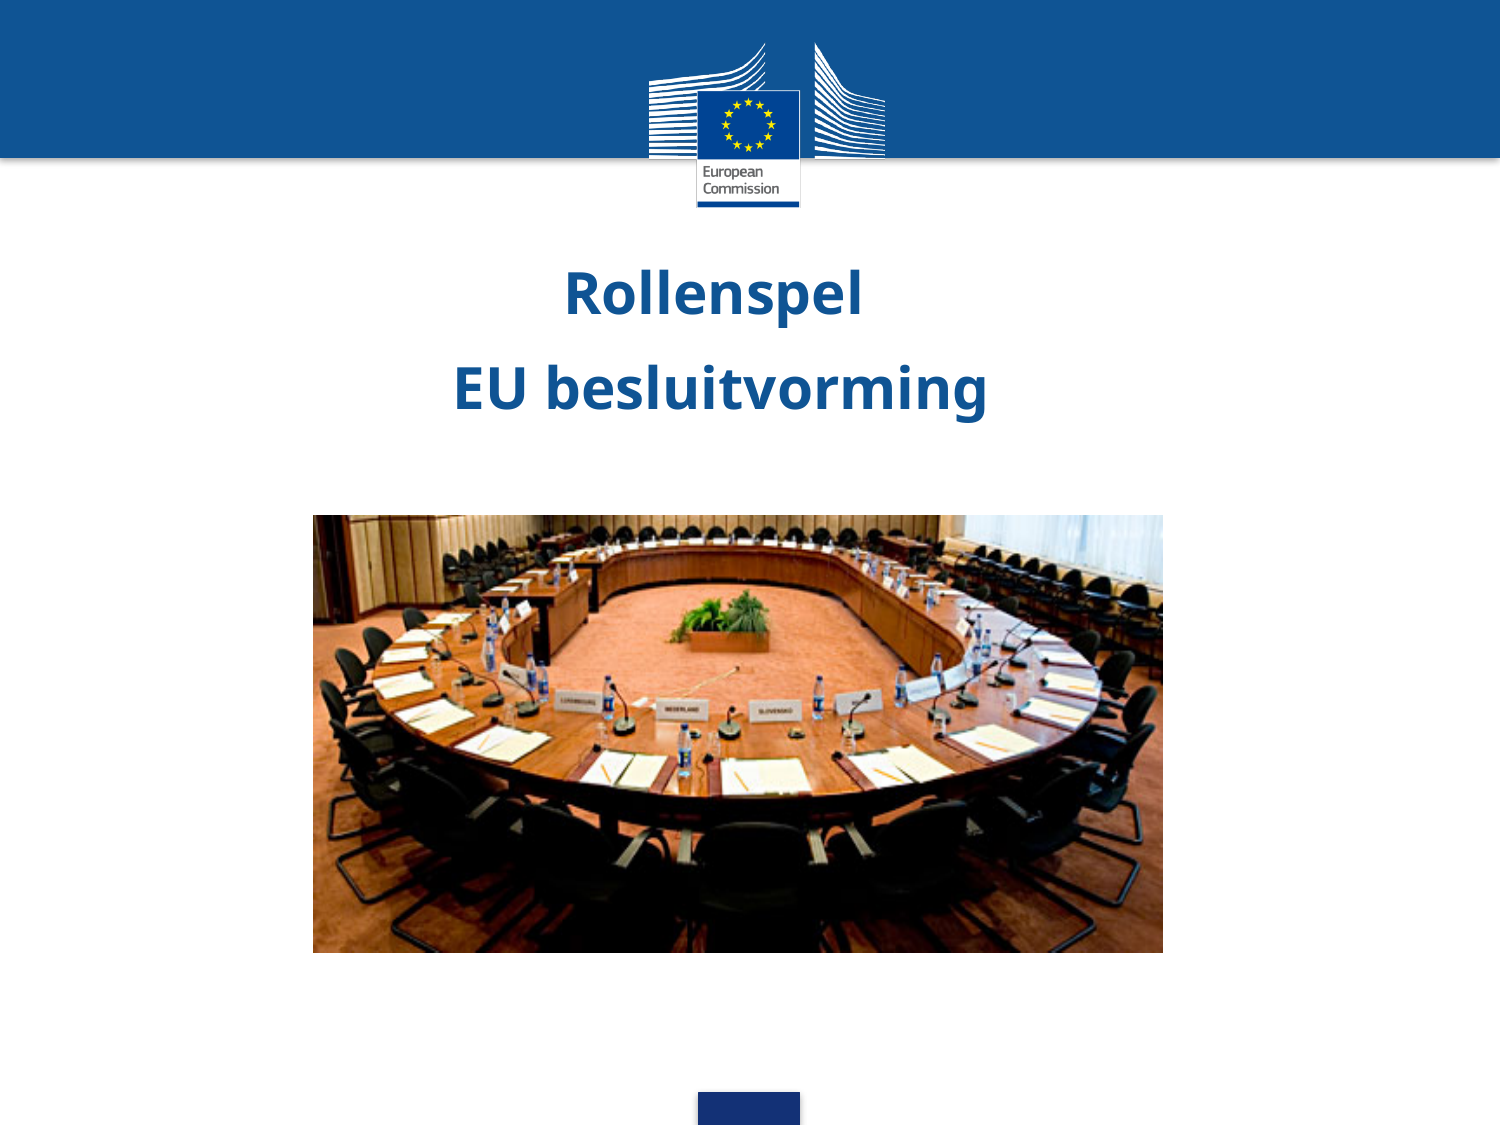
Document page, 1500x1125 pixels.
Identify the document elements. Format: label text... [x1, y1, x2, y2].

text_box Rollenspel EU besluitvorming [112, 245, 1331, 433]
picture [313, 514, 1163, 953]
picture [649, 42, 885, 208]
